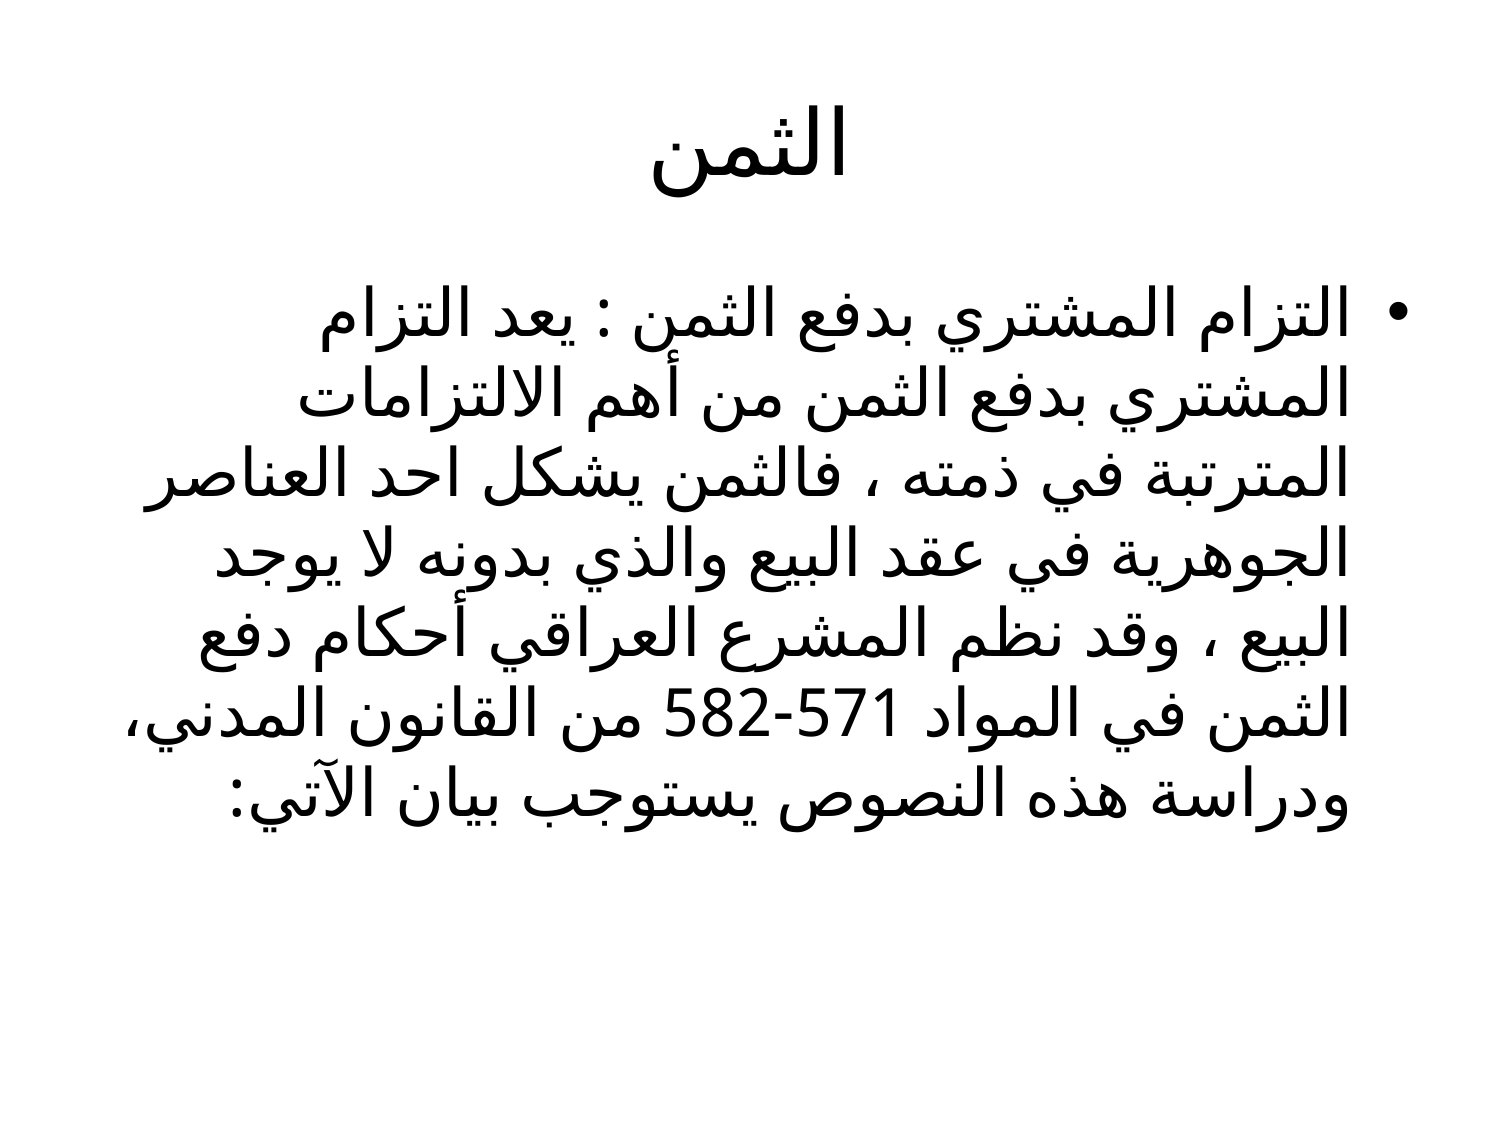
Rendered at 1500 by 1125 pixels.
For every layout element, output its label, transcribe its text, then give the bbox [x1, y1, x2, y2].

list التزام المشتري بدفع الثمن : يعد التزام المشتري بدفع الثمن من أهم الالتزامات المترتبة في ذمته ، فالثمن يشكل احد العناصر الجوهرية في عقد البيع والذي بدونه لا يوجد البيع ، وقد نظم المشرع العراقي أحكام دفع الثمن في المواد 571-582 من القانون المدني، ودراسة هذه النصوص يستوجب بيان الآتي: [75, 262, 1425, 1005]
title الثمن [75, 45, 1425, 233]
